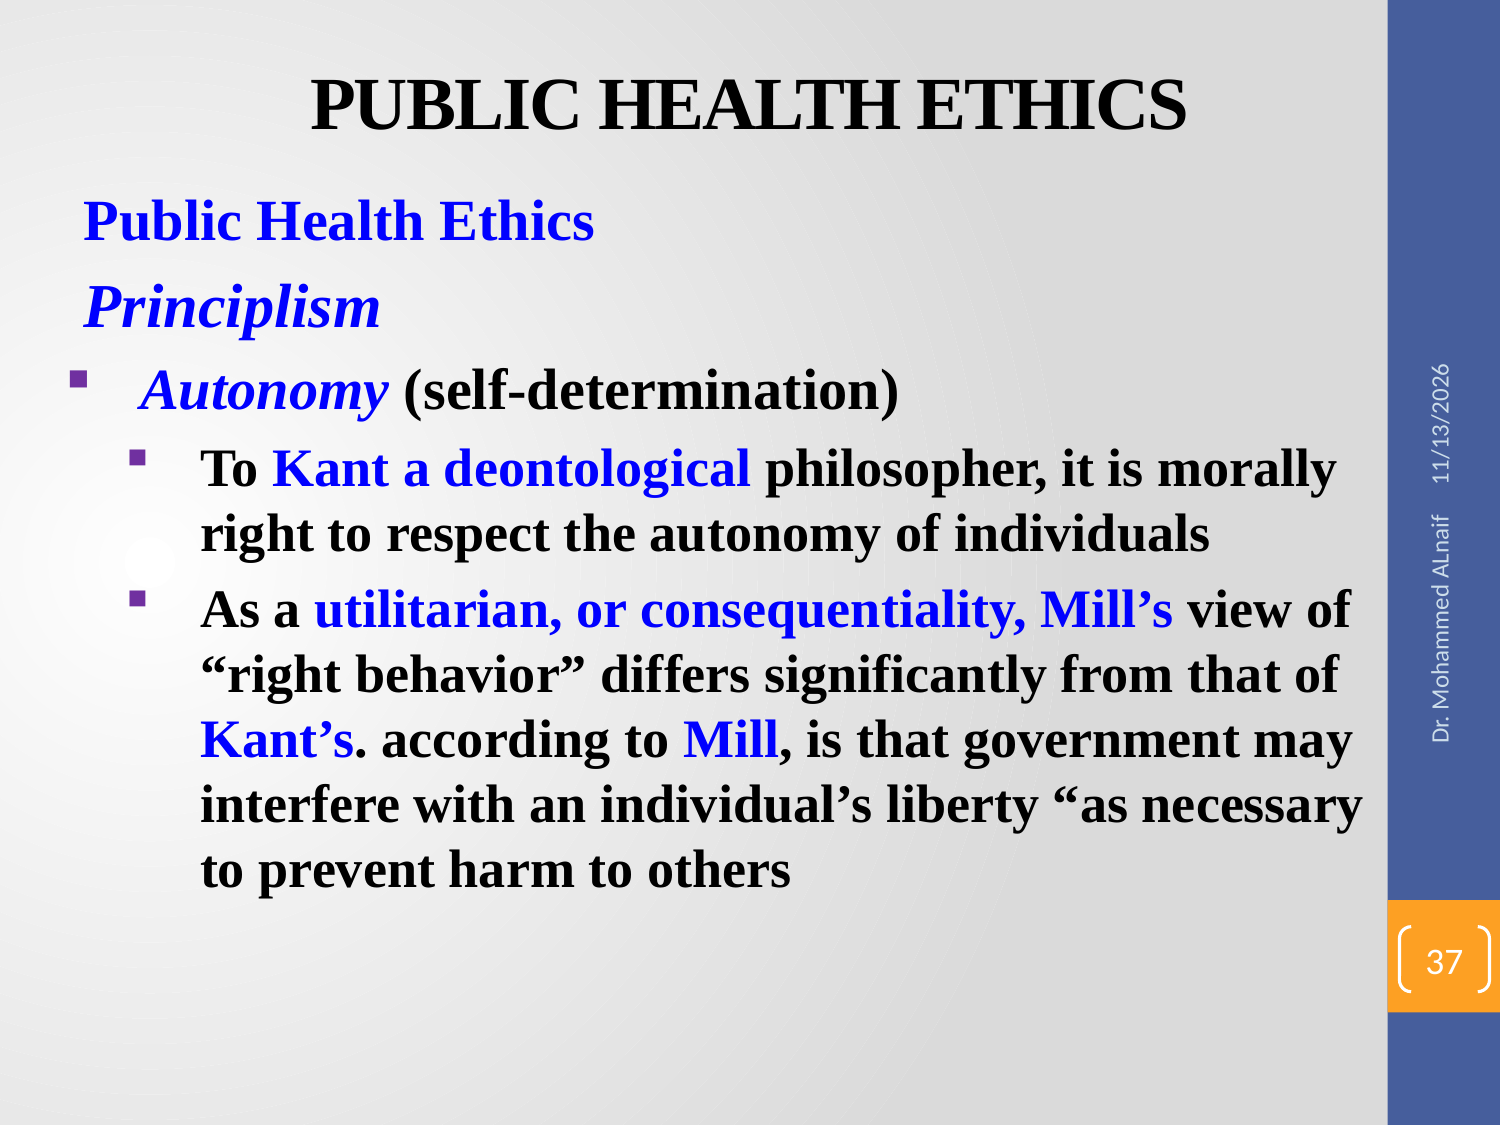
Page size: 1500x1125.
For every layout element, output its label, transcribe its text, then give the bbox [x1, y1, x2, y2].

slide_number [1408, 100, 1469, 500]
footer Dr. Mohammed ALnaif [1408, 500, 1469, 889]
title PUBLIC HEALTH ETHICS [75, 37, 1425, 163]
list Public Health Ethics Principlism Autonomy (self-determination) To Kant a deontological philosopher, it is morally right to respect the autonomy of individuals As a utilitarian, or consequentiality, Mill’s view of “right behavior” differs significantly from that of Kant’s. according to Mill, is that government may interfere with an individual’s liberty “as necessary to prevent harm to others [50, 174, 1400, 1075]
slide_number 37 [1400, 925, 1492, 994]
